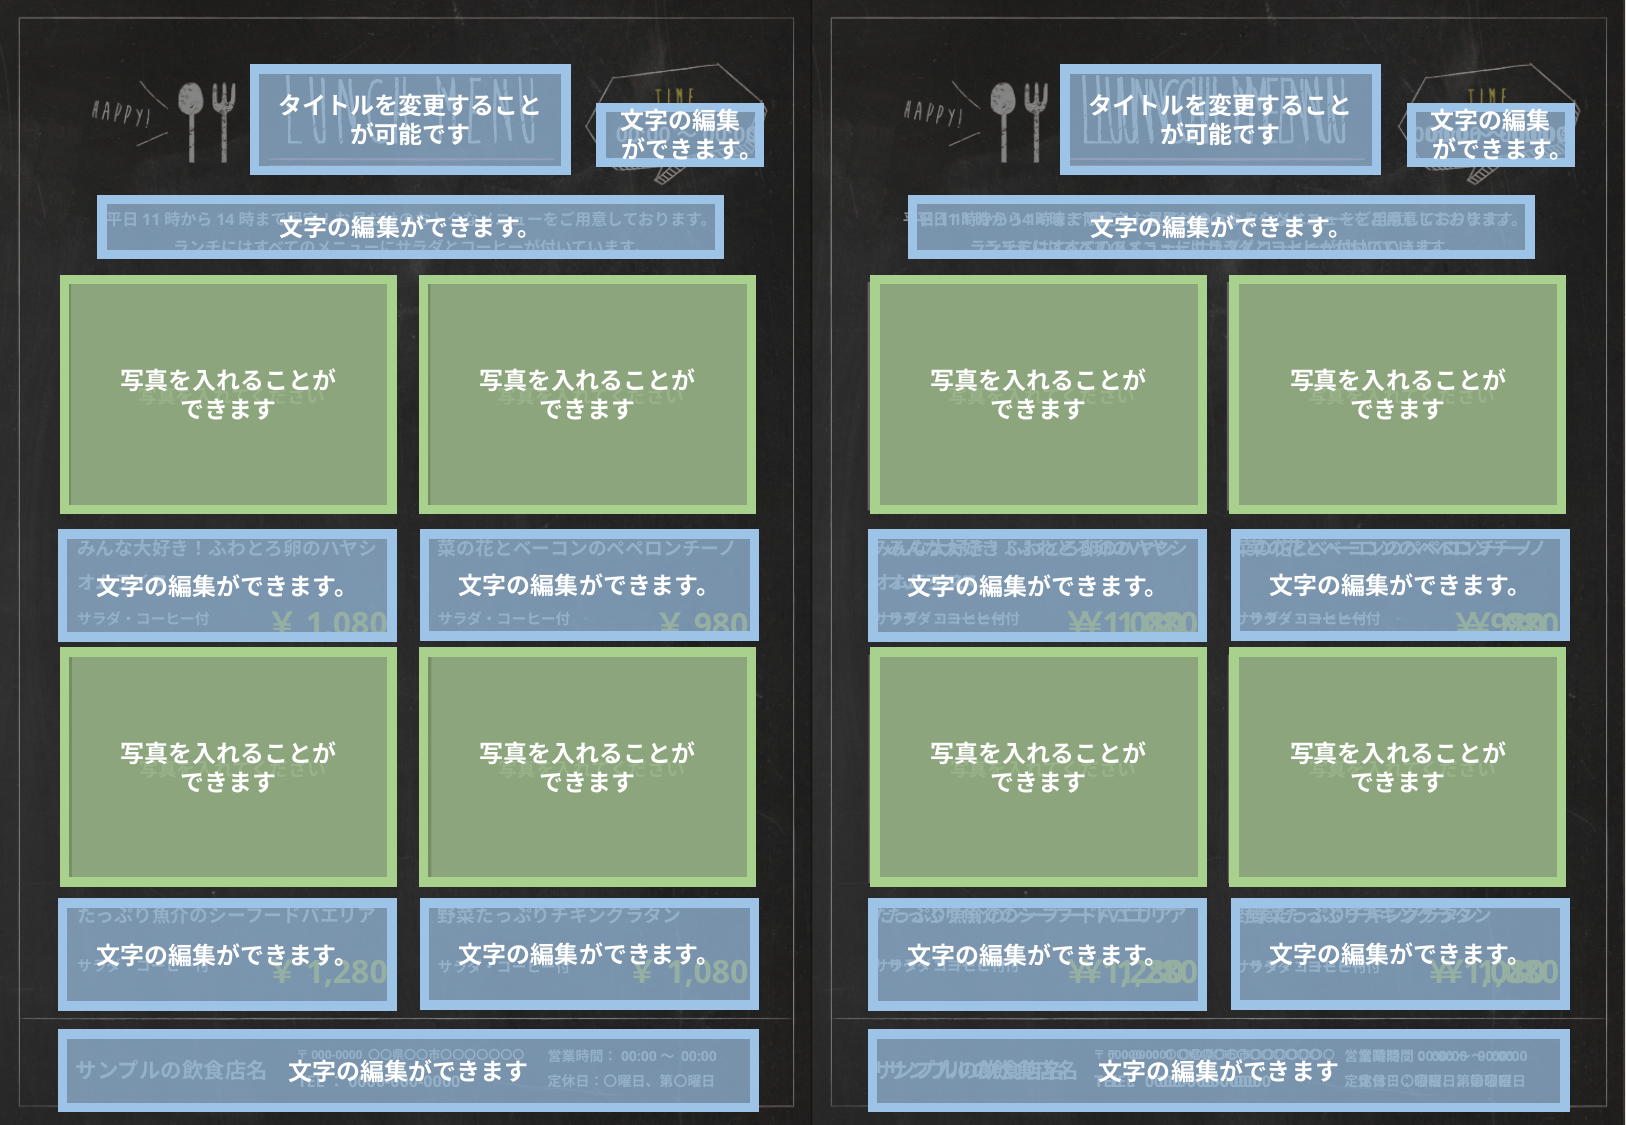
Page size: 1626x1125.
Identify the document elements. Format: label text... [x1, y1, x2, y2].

text_box 文字の編集ができます [61, 1033, 755, 1109]
text_box 文字の編集ができます。 [101, 199, 721, 256]
text_box 写真を入れることが できます [63, 651, 393, 883]
text_box 文字の編集ができます。 [424, 533, 756, 637]
text_box 写真を入れることが できます [874, 278, 1204, 510]
text_box 文字の編集ができます。 [1234, 902, 1566, 1006]
text_box 写真を入れることが できます [63, 278, 393, 510]
picture [268, 75, 554, 171]
text_box 写真を入れることが できます [423, 651, 752, 883]
text_box 写真を入れることが できます [874, 651, 1204, 883]
text_box タイトルを変更することが可能です [253, 68, 567, 171]
text_box 文字の編集ができます。 [872, 902, 1204, 1007]
text_box 文字の編集ができます [872, 1033, 1566, 1109]
text_box 文字の編集ができます。 [61, 533, 393, 638]
text_box 写真を入れることが できます [423, 278, 752, 510]
text_box 文字の編集ができます。 [1411, 106, 1571, 163]
text_box [809, 0, 1624, 1125]
text_box 文字の編集ができます。 [600, 106, 760, 163]
text_box 写真を入れることが できます [1233, 651, 1563, 883]
text_box 文字の編集ができます。 [911, 199, 1531, 256]
text_box 写真を入れることが できます [1233, 278, 1563, 510]
text_box 文字の編集ができます。 [424, 902, 756, 1006]
text_box 文字の編集ができます。 [872, 533, 1204, 638]
text_box タイトルを変更することが可能です [1064, 68, 1377, 171]
picture [1064, 75, 1365, 171]
text_box 文字の編集ができます。 [1234, 533, 1566, 637]
text_box 文字の編集ができます。 [61, 902, 393, 1007]
text_box [0, 0, 809, 1125]
